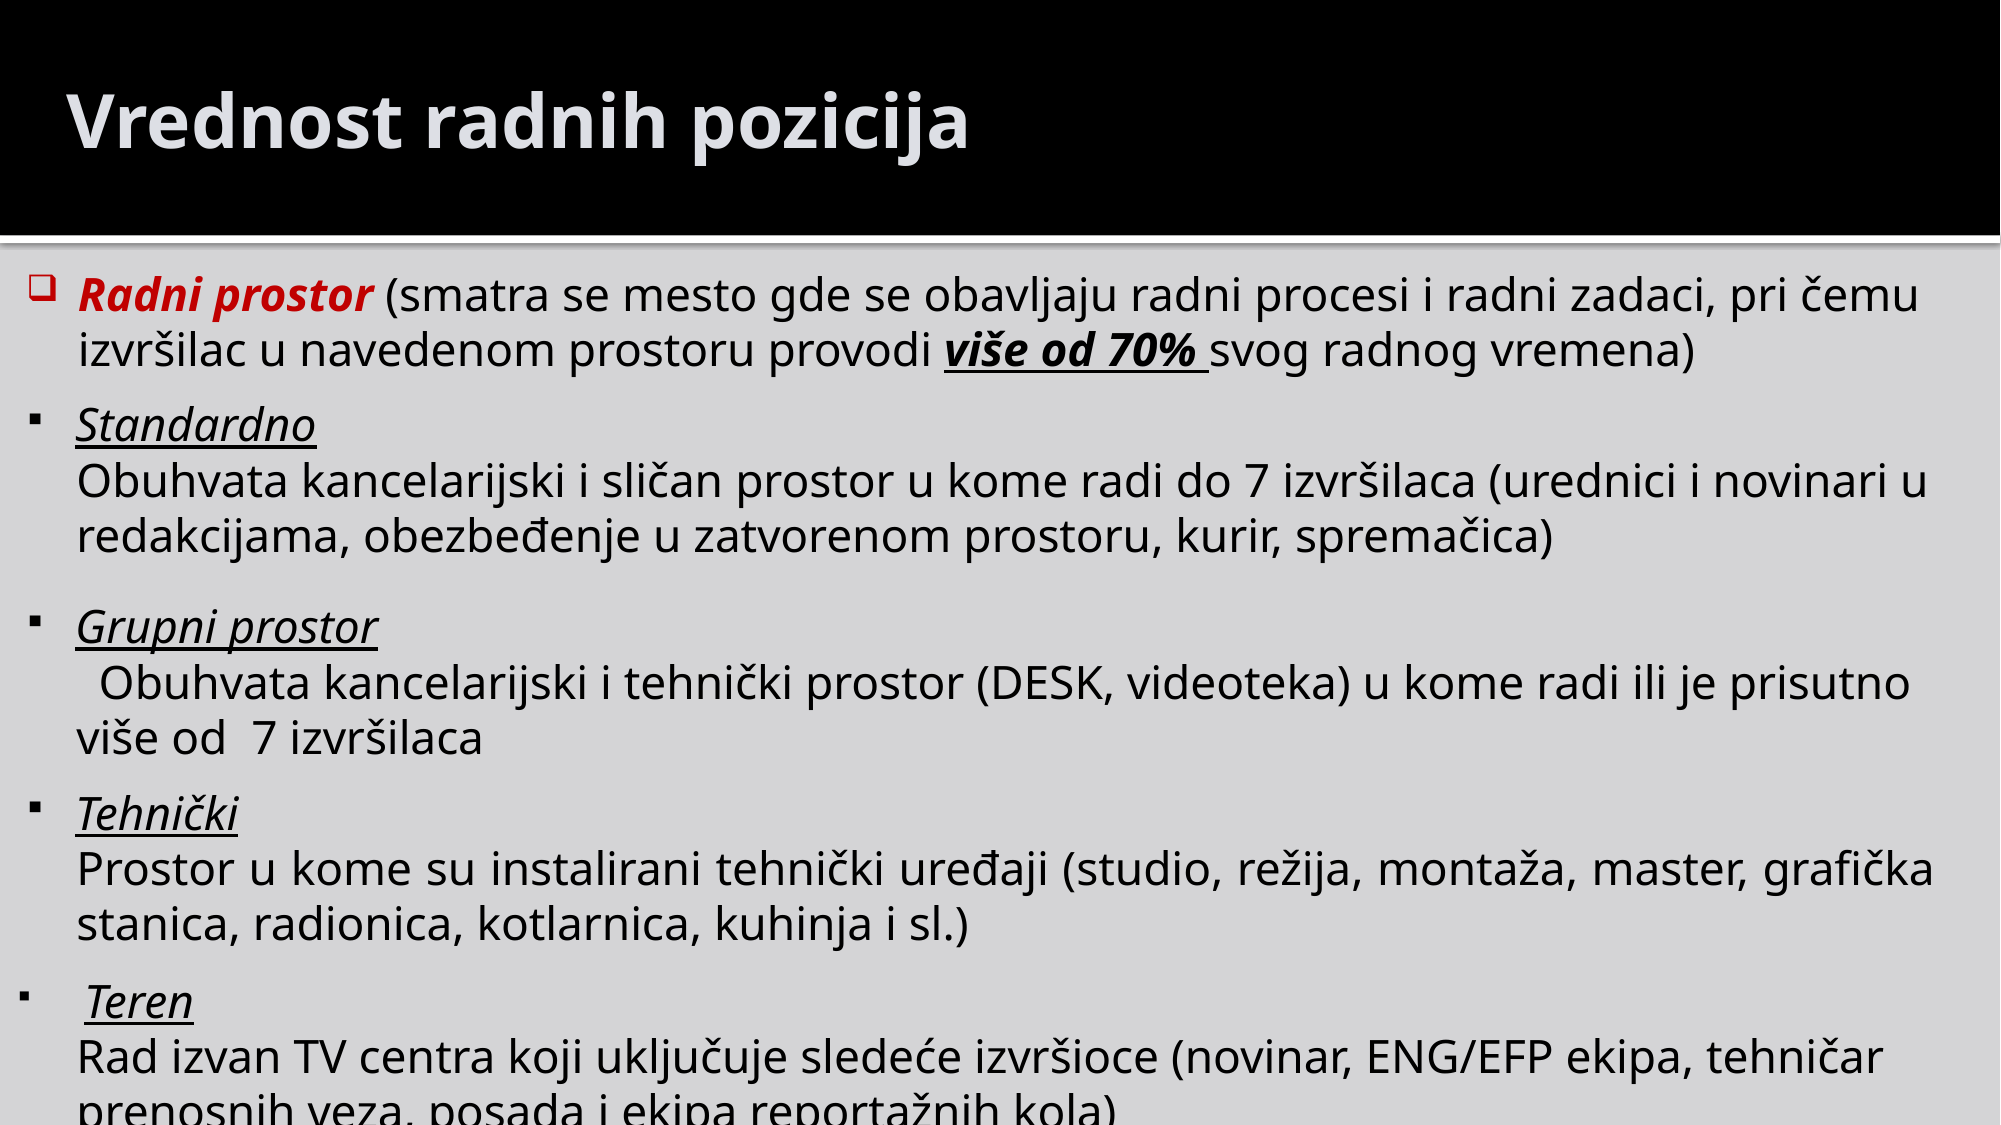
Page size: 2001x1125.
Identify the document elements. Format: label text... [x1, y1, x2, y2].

text_box Vrednost radnih pozicija [12, 12, 1650, 225]
list Radni prostor (smatra se mesto gde se obavljaju radni procesi i radni zadaci, pri čemu izvršilac u navedenom prostoru provodi više od 70% svog radnog vremena) Standardno Obuhvata kancelarijski i sličan prostor u kome radi do 7 izvršilaca (urednici i novinari u redakcijama, obezbeđenje u zatvorenom prostoru, kurir, spremačica) Grupni prostor Obuhvata kancelarijski i tehnički prostor (DESK, videoteka) u kome radi ili je prisutno više od 7 izvršilaca Tehnički Prostor u kome su instalirani tehnički uređaji (studio, režija, montaža, master, grafička stanica, radionica, kotlarnica, kuhinja i sl.) Teren Rad izvan TV centra koji uključuje sledeće izvršioce (novinar, ENG/EFP ekipa, tehničar prenosnih veza, posada i ekipa reportažnih kola) [0, 249, 1950, 1125]
